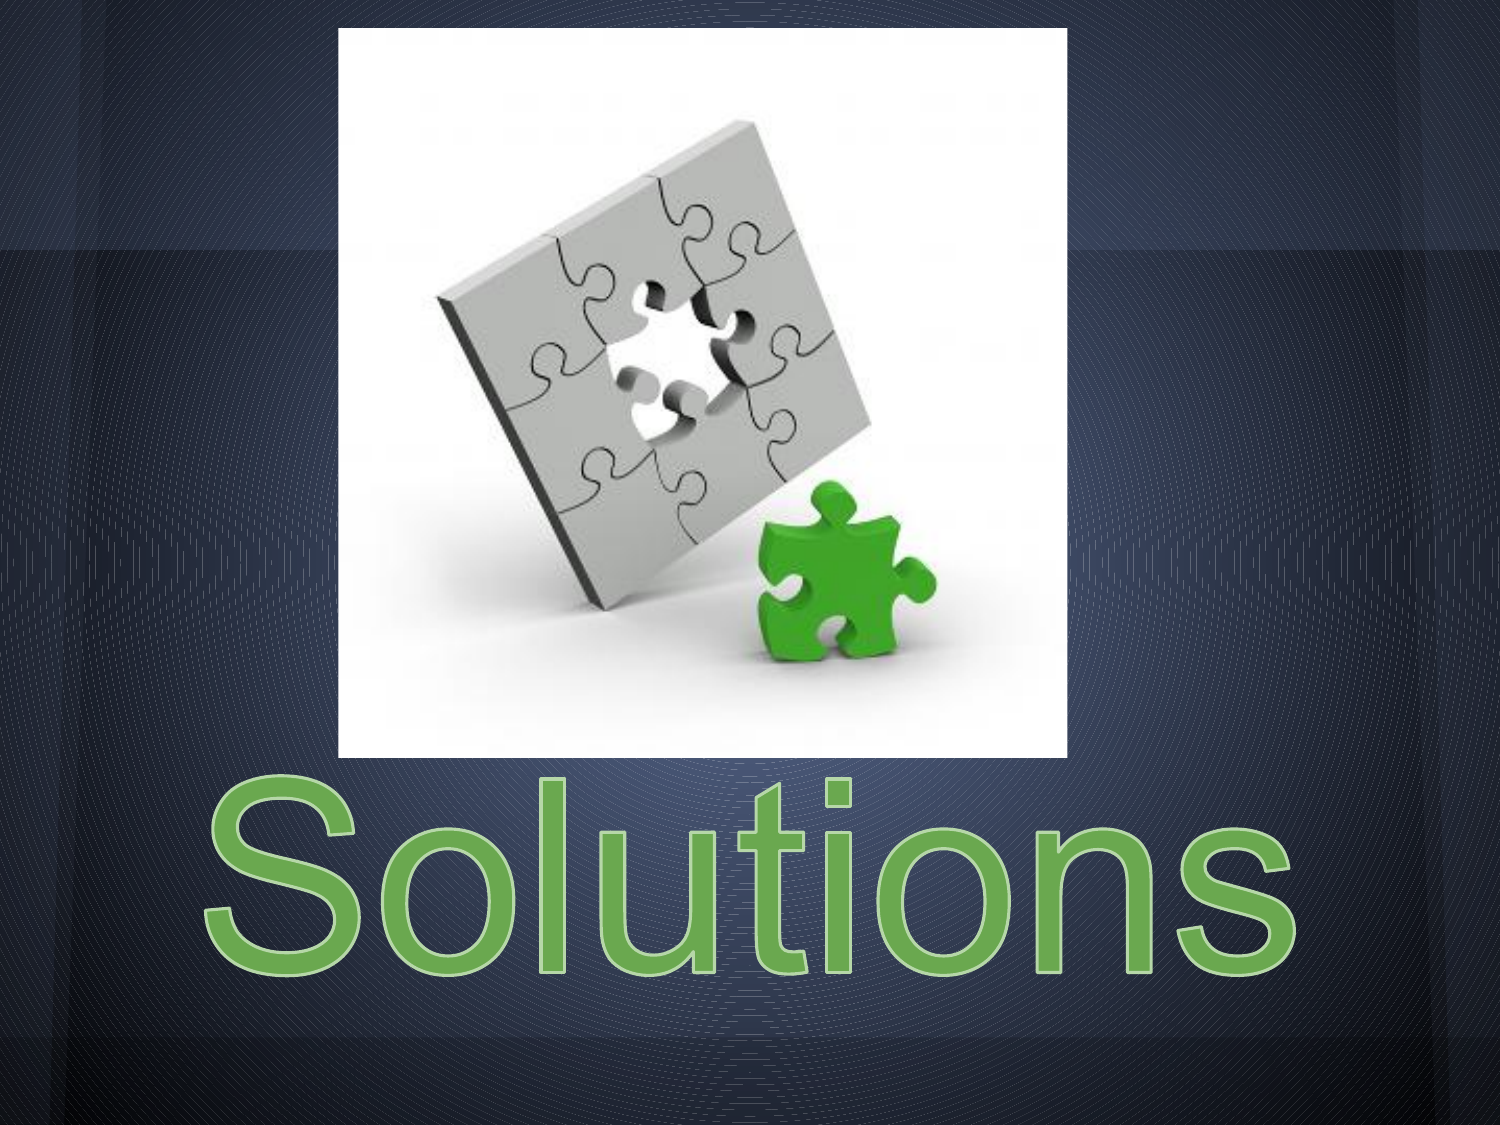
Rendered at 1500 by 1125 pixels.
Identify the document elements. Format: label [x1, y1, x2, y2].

text_box [541, 778, 565, 973]
text_box [1177, 828, 1295, 976]
text_box [382, 828, 514, 976]
text_box [205, 775, 360, 976]
text_box [826, 832, 851, 973]
text_box [738, 783, 808, 975]
text_box [826, 778, 851, 807]
text_box [601, 832, 715, 976]
text_box [338, 28, 1068, 758]
text_box [877, 828, 1010, 976]
text_box [1037, 828, 1152, 973]
